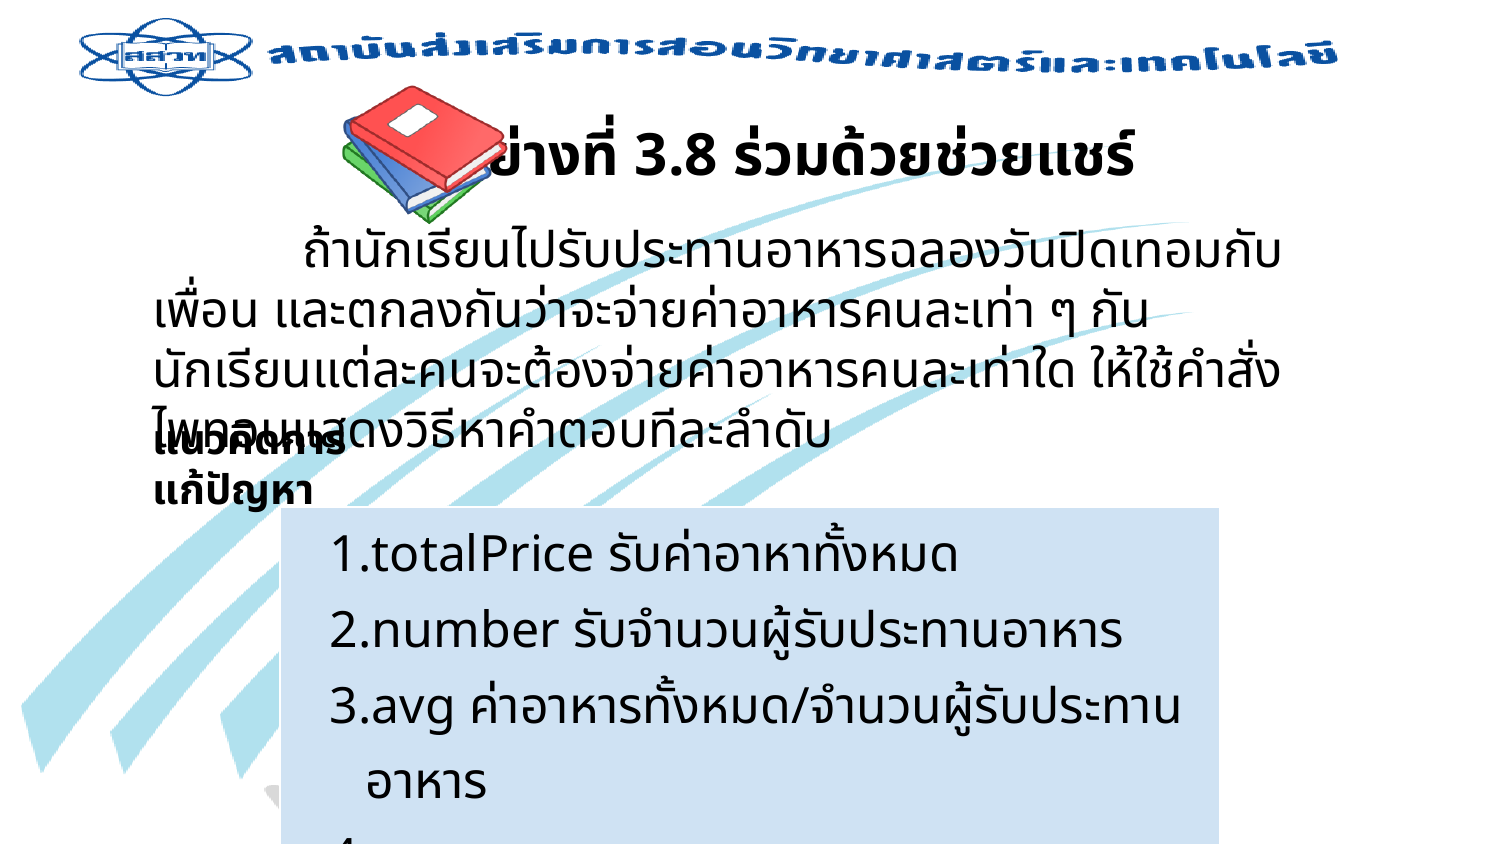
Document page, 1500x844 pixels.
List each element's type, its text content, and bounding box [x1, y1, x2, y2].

text_box ถ้านักเรียนไปรับประทานอาหารฉลองวันปิดเทอมกับเพื่อน และตกลงกันว่าจะจ่ายค่าอาหารคนละเท่า ๆ กัน นักเรียนแต่ละคนจะต้องจ่ายค่าอาหารคนละเท่าใด ให้ใช้คำสั่งไพทอนแสดงวิธีหาคำตอบทีละลำดับ [137, 209, 1310, 465]
table_header totalPrice รับค่าอาหาทั้งหมด number รับจำนวนผู้รับประทานอาหาร avg ค่าอาหารทั้งหมด/จำนวนผู้รับประทานอาหาร แสดงผล avg [281, 508, 1219, 844]
list แนวคิดการแก้ปัญหา [137, 465, 386, 700]
picture [0, 0, 1500, 844]
text_box ตัวอย่างที่ 3.8 ร่วมด้วยช่วยแชร์ [572, 109, 1152, 195]
